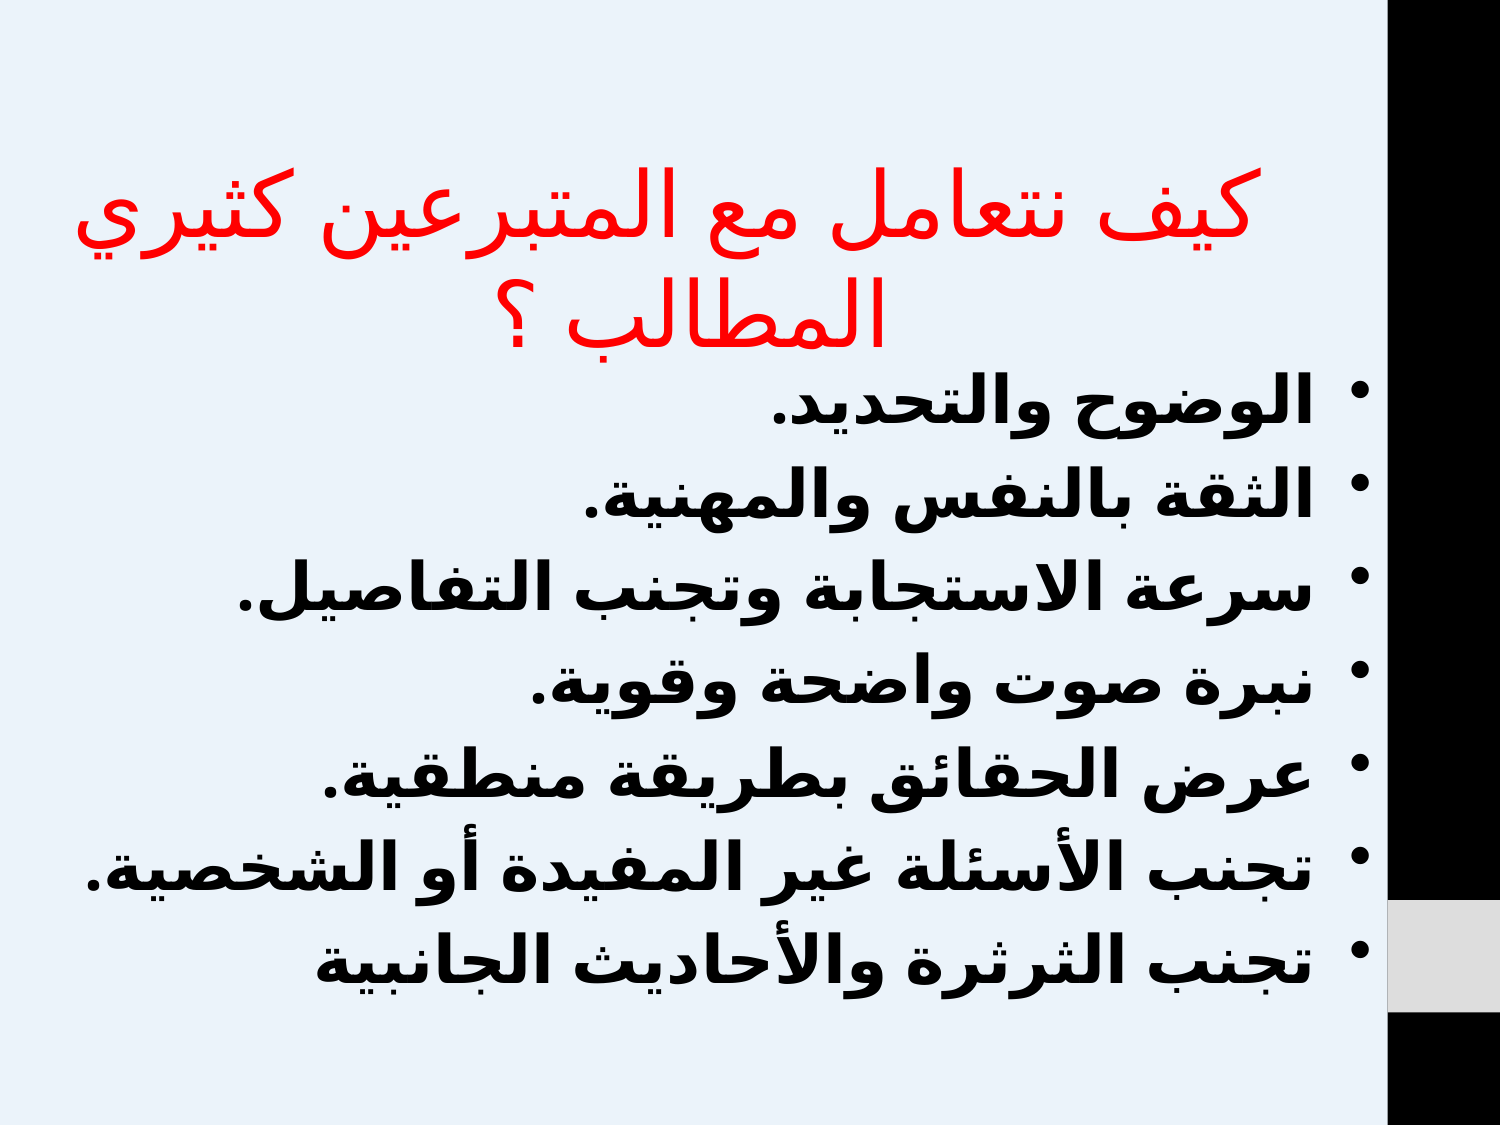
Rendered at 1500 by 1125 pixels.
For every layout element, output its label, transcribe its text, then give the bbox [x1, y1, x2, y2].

text_box كيف نتعامل مع المتبرعين كثيري المطالب ؟ [0, 162, 1389, 349]
text_box الوضوح والتحديد. الثقة بالنفس والمهنية. سرعة الاستجابة وتجنب التفاصيل. نبرة صوت واضحة وقوية. عرض الحقائق بطريقة منطقية. تجنب الأسئلة غير المفيدة أو الشخصية. تجنب الثرثرة والأحاديث الجانبية [0, 349, 1389, 1005]
